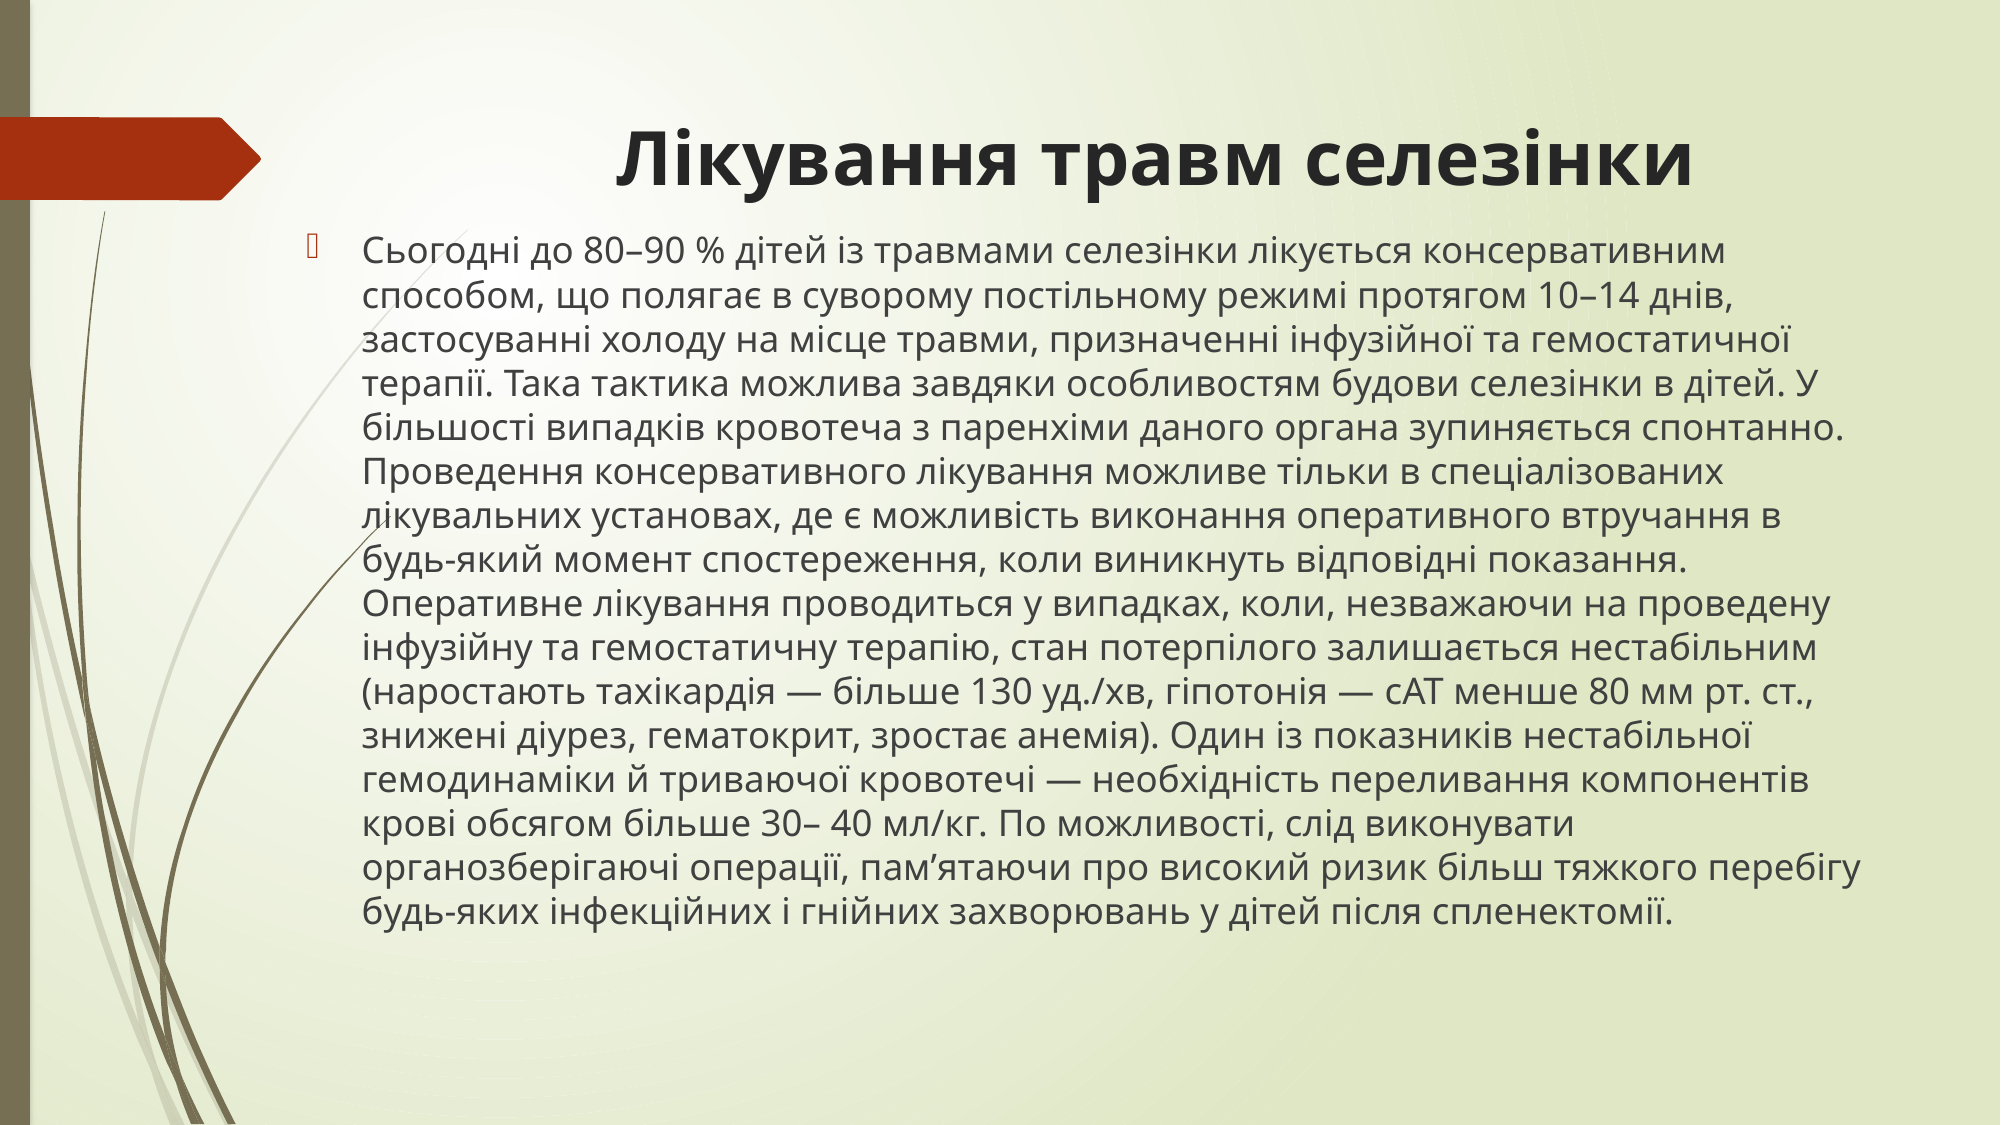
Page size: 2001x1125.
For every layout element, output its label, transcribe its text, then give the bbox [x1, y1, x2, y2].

list Сьогодні до 80–90 % дітей із травмами селезінки лікується консервативним способом, що полягає в суворому постільному режимі протягом 10–14 днів, застосуванні холоду на місце травми, призначенні інфузійної та гемостатичної терапії. Така тактика можлива завдяки особливостям будови селезінки в дітей. У більшості випадків кровотеча з паренхіми даного органа зупиняється спонтанно. Проведення консервативного лікування можливе тільки в спеціалізованих лікувальних установах, де є можливість виконання оперативного втручання в будь-який момент спостереження, коли виникнуть відповідні показання. Оперативне лікування проводиться у випадках, коли, незважаючи на проведену інфузійну та гемостатичну терапію, стан потерпілого залишається нестабільним (наростають тахікардія — більше 130 уд./хв, гіпотонія — сАТ менше 80 мм рт. ст., знижені діурез, гематокрит, зростає анемія). Один із показників нестабільної гемодинаміки й триваючої кровотечі — необхідність переливання компонентів крові обсягом більше 30– 40 мл/кг. По можливості, слід виконувати органозберігаючі операції, пам’ятаючи про високий ризик більш тяжкого перебігу будь-яких інфекційних і гнійних захворювань у дітей після спленектомії. [291, 219, 1888, 970]
title Лікування травм селезінки [425, 102, 1888, 219]
